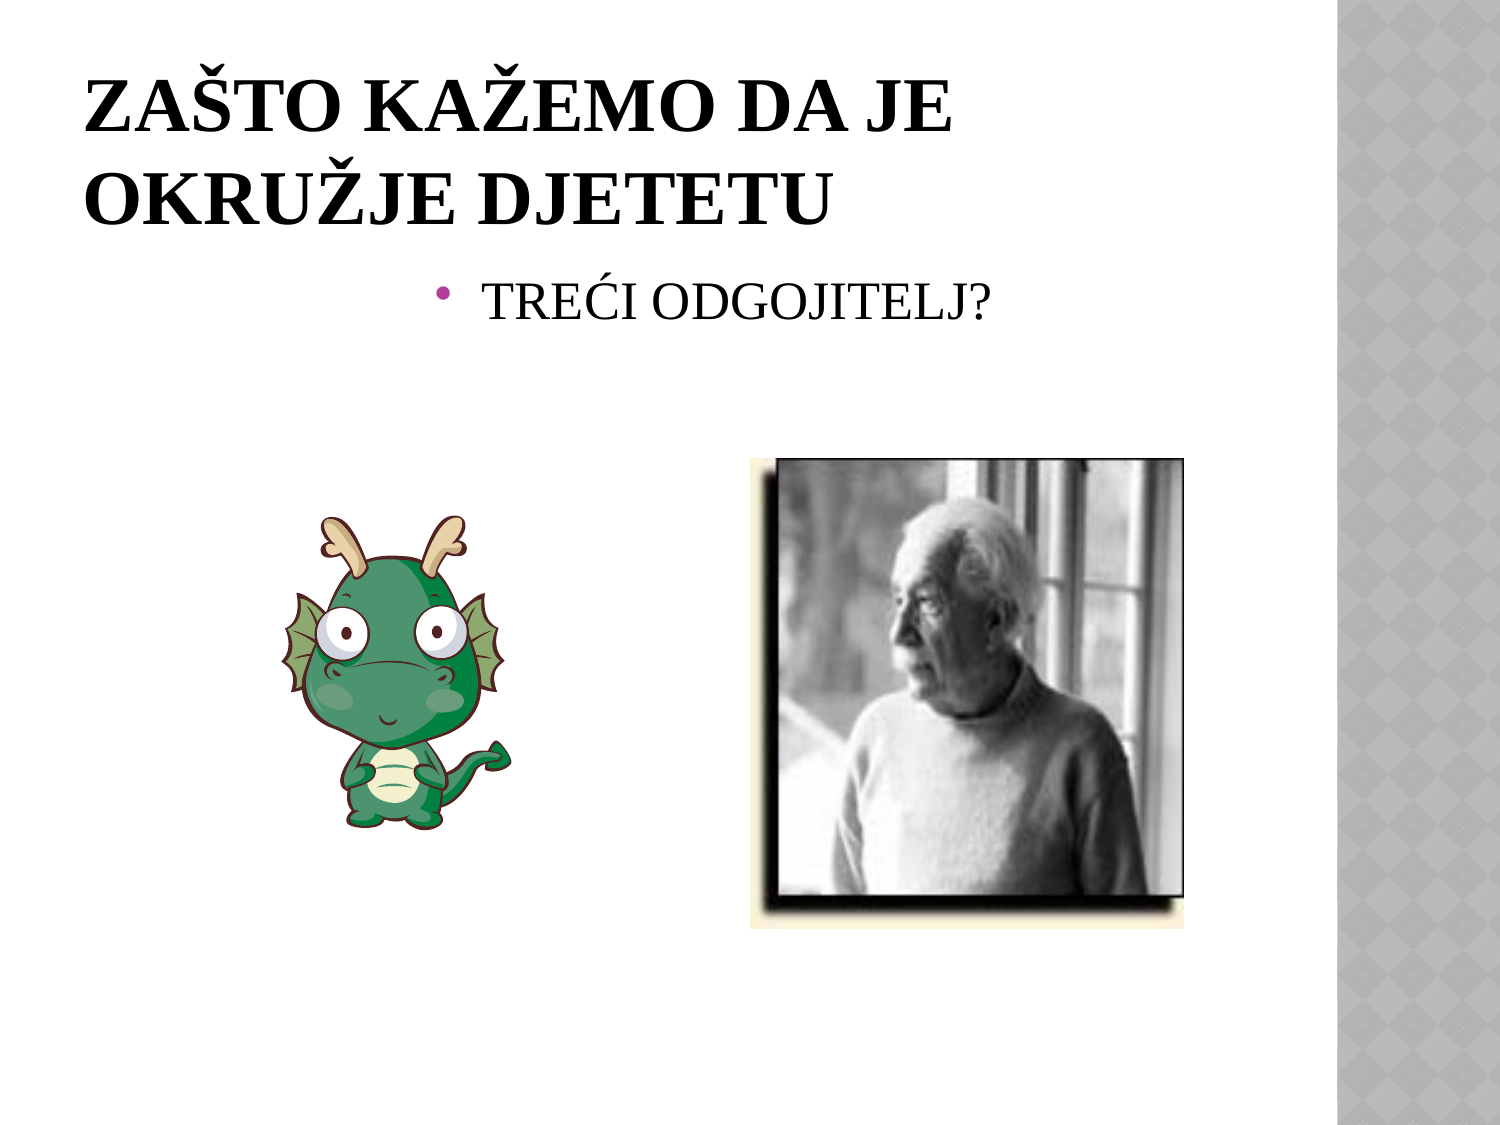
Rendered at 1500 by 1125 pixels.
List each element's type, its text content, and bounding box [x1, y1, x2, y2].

picture [749, 457, 1184, 929]
list TREĆI ODGOJITELJ? [421, 257, 1500, 884]
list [280, 515, 512, 831]
title Zašto kažemo da je OKRUŽJE djetetu [75, 52, 1263, 240]
